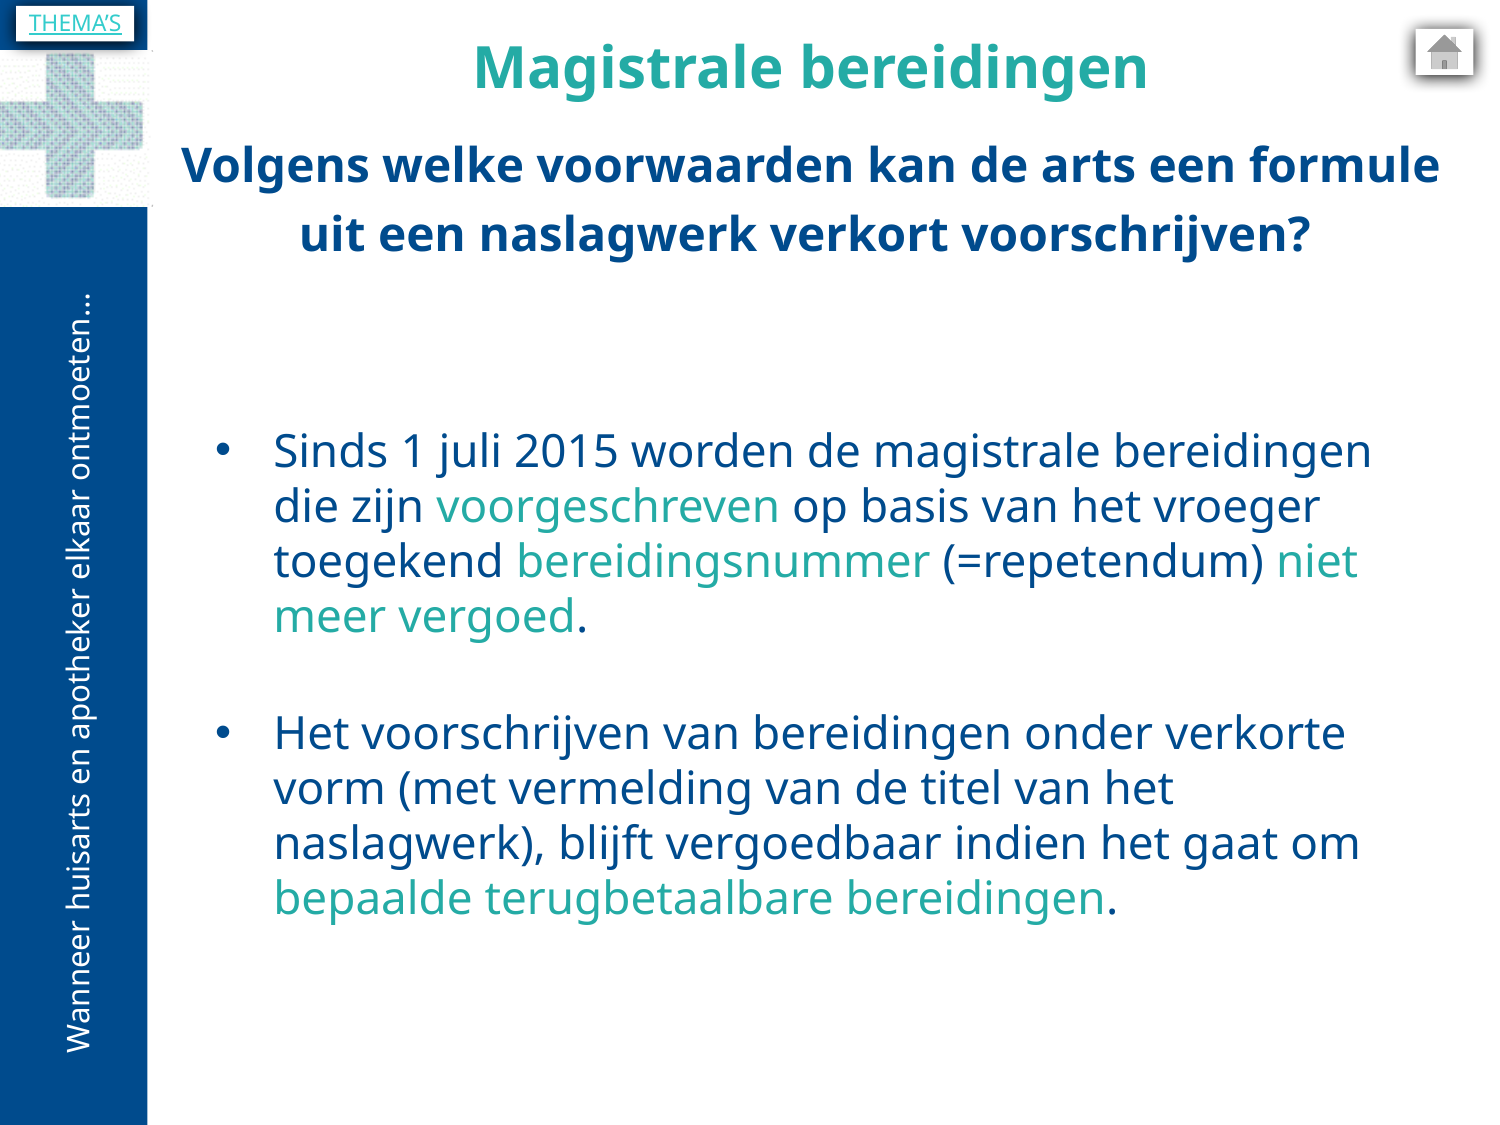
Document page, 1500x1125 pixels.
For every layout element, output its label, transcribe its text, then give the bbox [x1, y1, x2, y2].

text_box THEMA’S [15, 5, 135, 42]
picture [0, 50, 154, 207]
text_box [1415, 28, 1474, 76]
list Magistrale bereidingen [163, 30, 1460, 115]
list Sinds 1 juli 2015 worden de magistrale bereidingen die zijn voorgeschreven op basis van het vroeger toegekend bereidingsnummer (=repetendum) niet meer vergoed. Het voorschrijven van bereidingen onder verkorte vorm (met vermelding van de titel van het naslagwerk), blijft vergoedbaar indien het gaat om bepaalde terugbetaalbare bereidingen. [200, 413, 1460, 1125]
text_box Volgens welke voorwaarden kan de arts een formule uit een naslagwerk verkort voorschrijven? [163, 115, 1460, 269]
